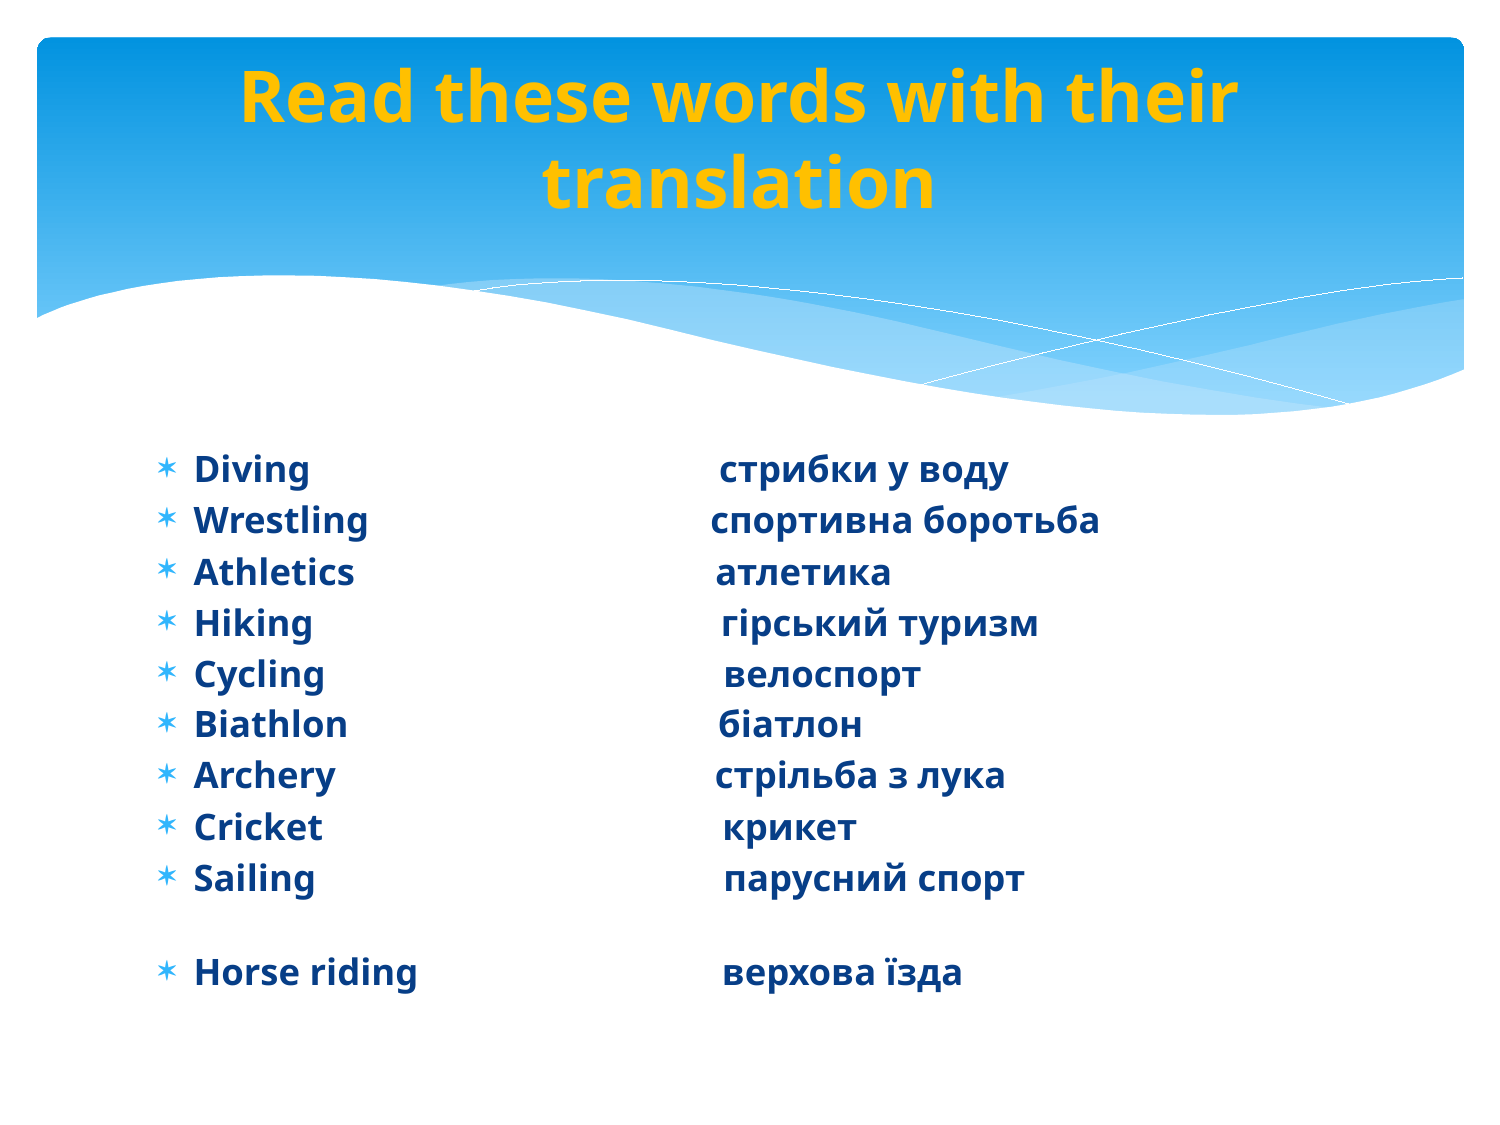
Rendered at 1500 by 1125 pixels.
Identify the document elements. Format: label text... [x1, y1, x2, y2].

title Read these words with their translation [64, 42, 1415, 231]
list Diving стрибки у воду Wrestling спортивна боротьба Athletics атлетика Hiking гірський туризм Cycling велоспорт Biathlon біатлон Archery стрільба з лука Cricket крикет Sailing парусний спорт Horse riding верхова їзда [143, 438, 1359, 1005]
